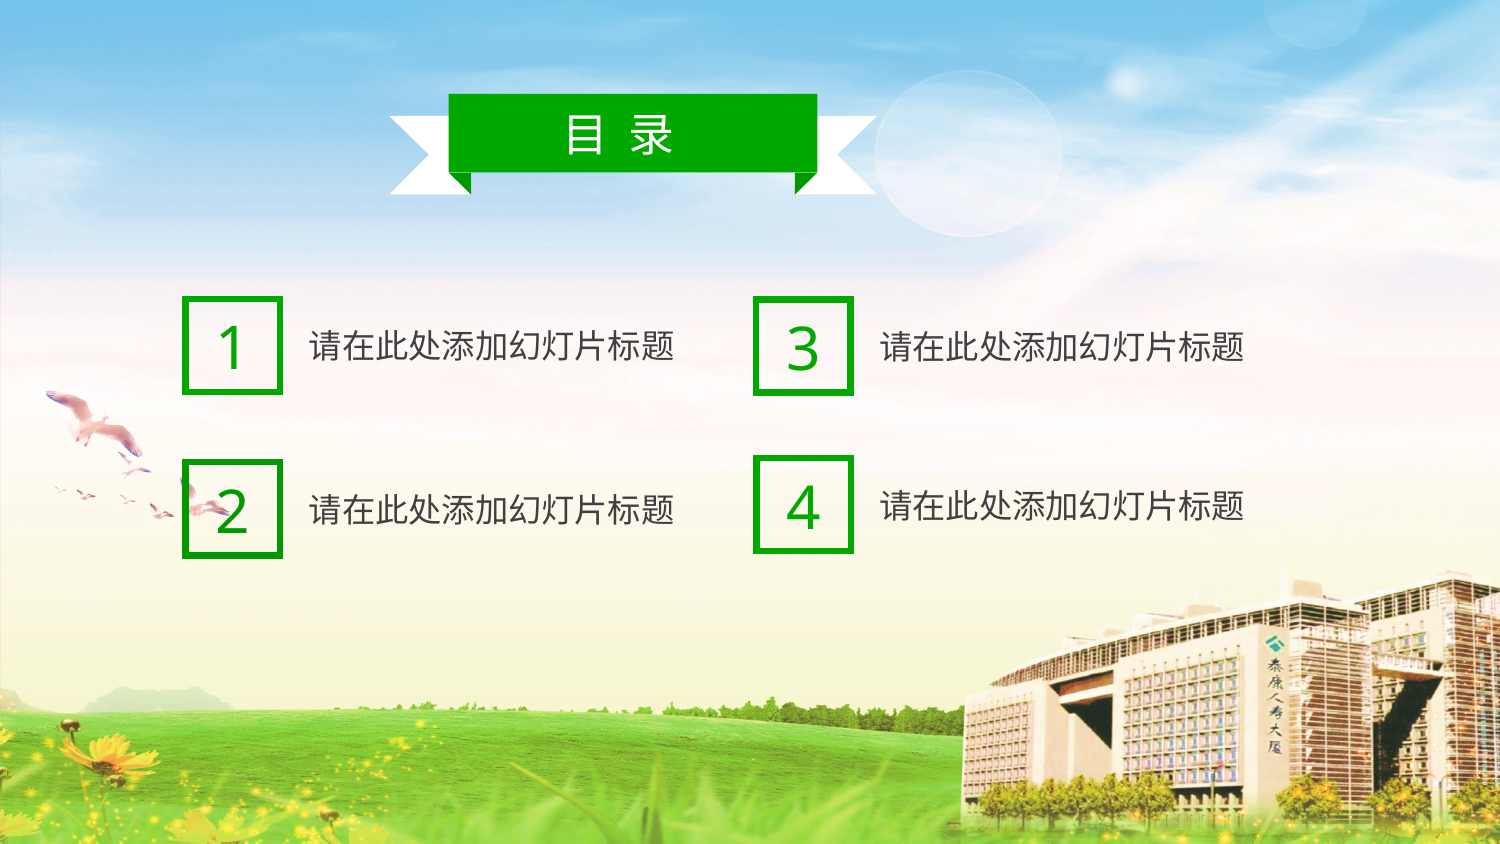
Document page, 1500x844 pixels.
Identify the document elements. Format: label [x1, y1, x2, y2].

picture [0, 0, 1500, 844]
text_box [388, 93, 878, 195]
text_box [756, 457, 852, 552]
text_box [185, 298, 281, 393]
text_box [185, 461, 281, 556]
text_box [756, 299, 851, 393]
